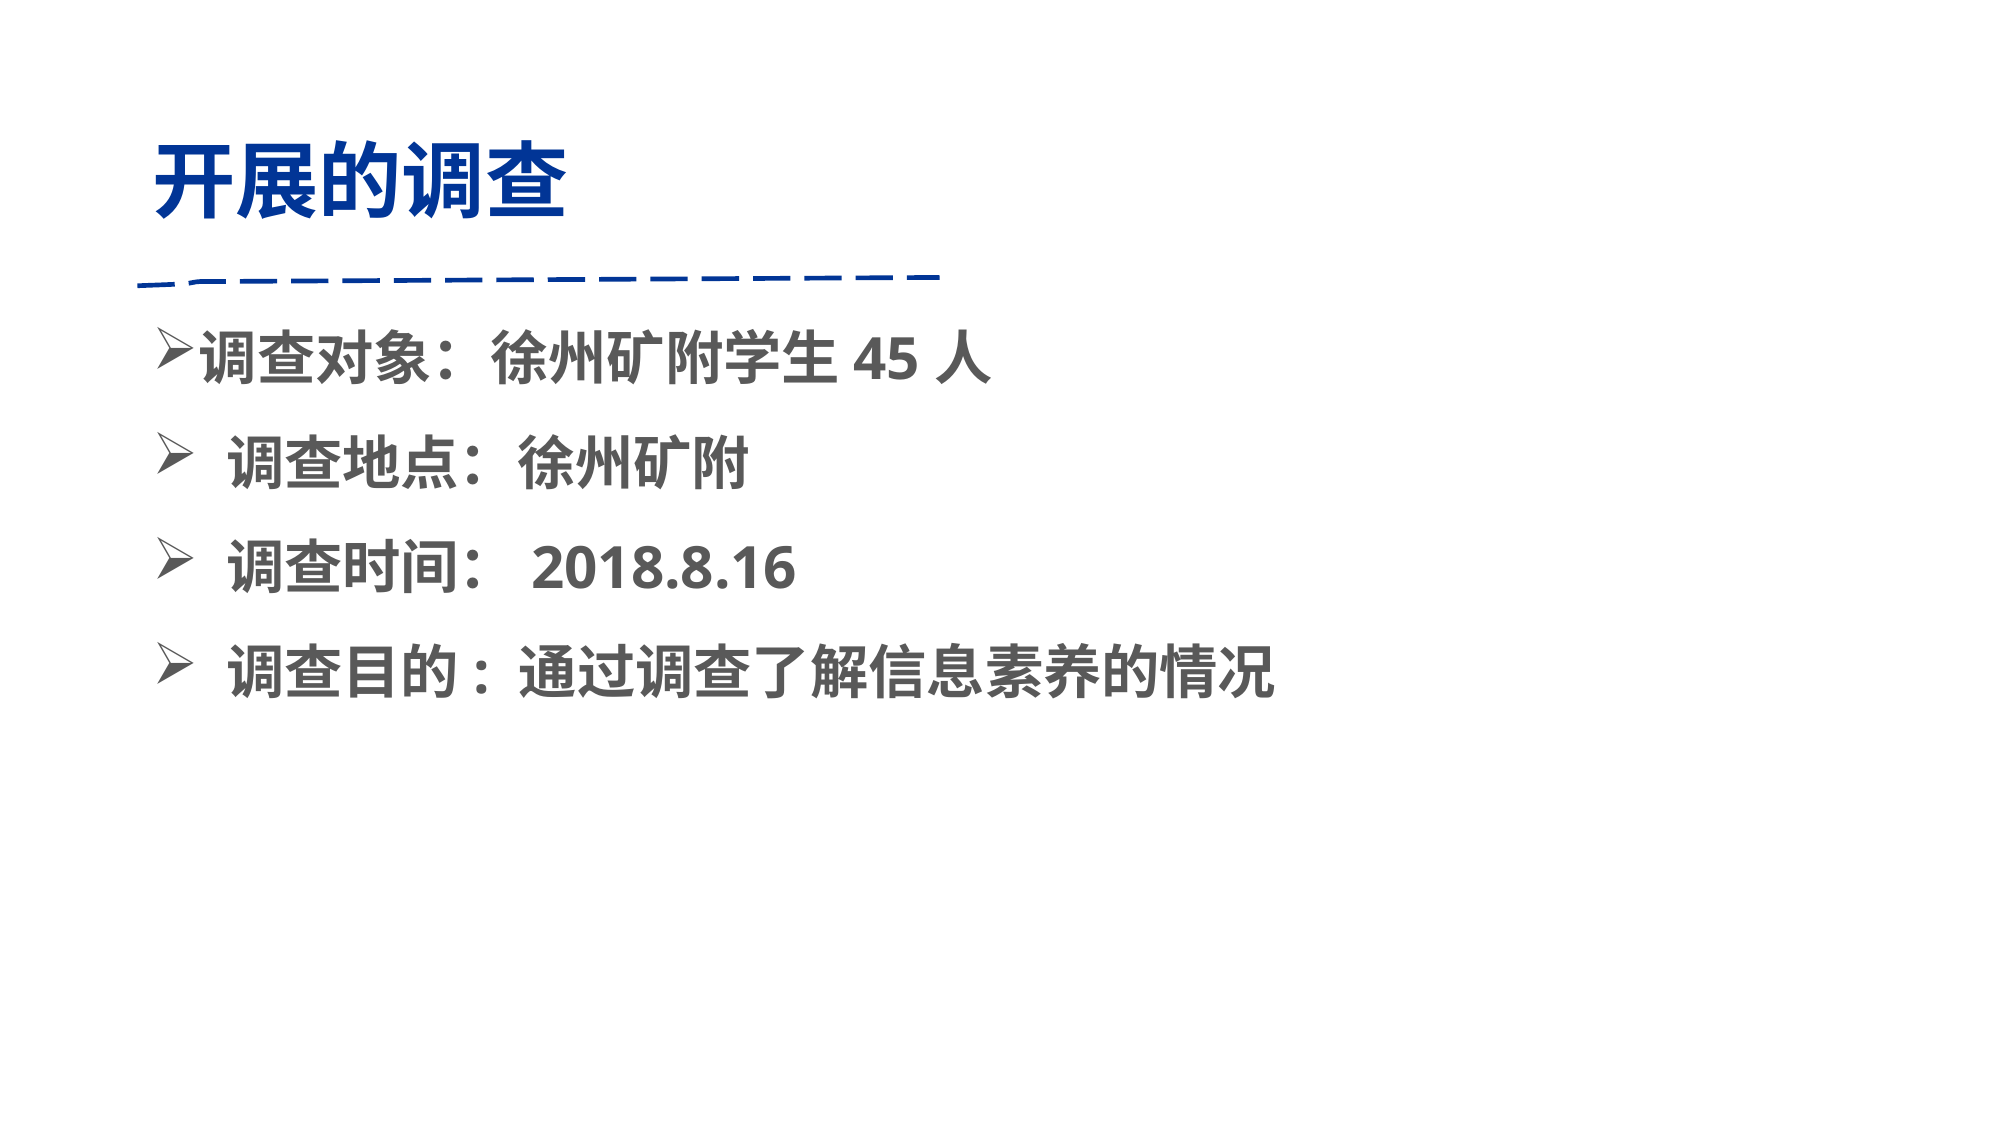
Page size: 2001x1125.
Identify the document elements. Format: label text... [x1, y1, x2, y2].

list 调查对象：徐州矿附学生45人 调查地点：徐州矿附 调查时间：2018.8.16 调查目的: 通过调查了解信息素养的情况 [137, 299, 1863, 1014]
title 开展的调查 [137, 59, 1863, 278]
